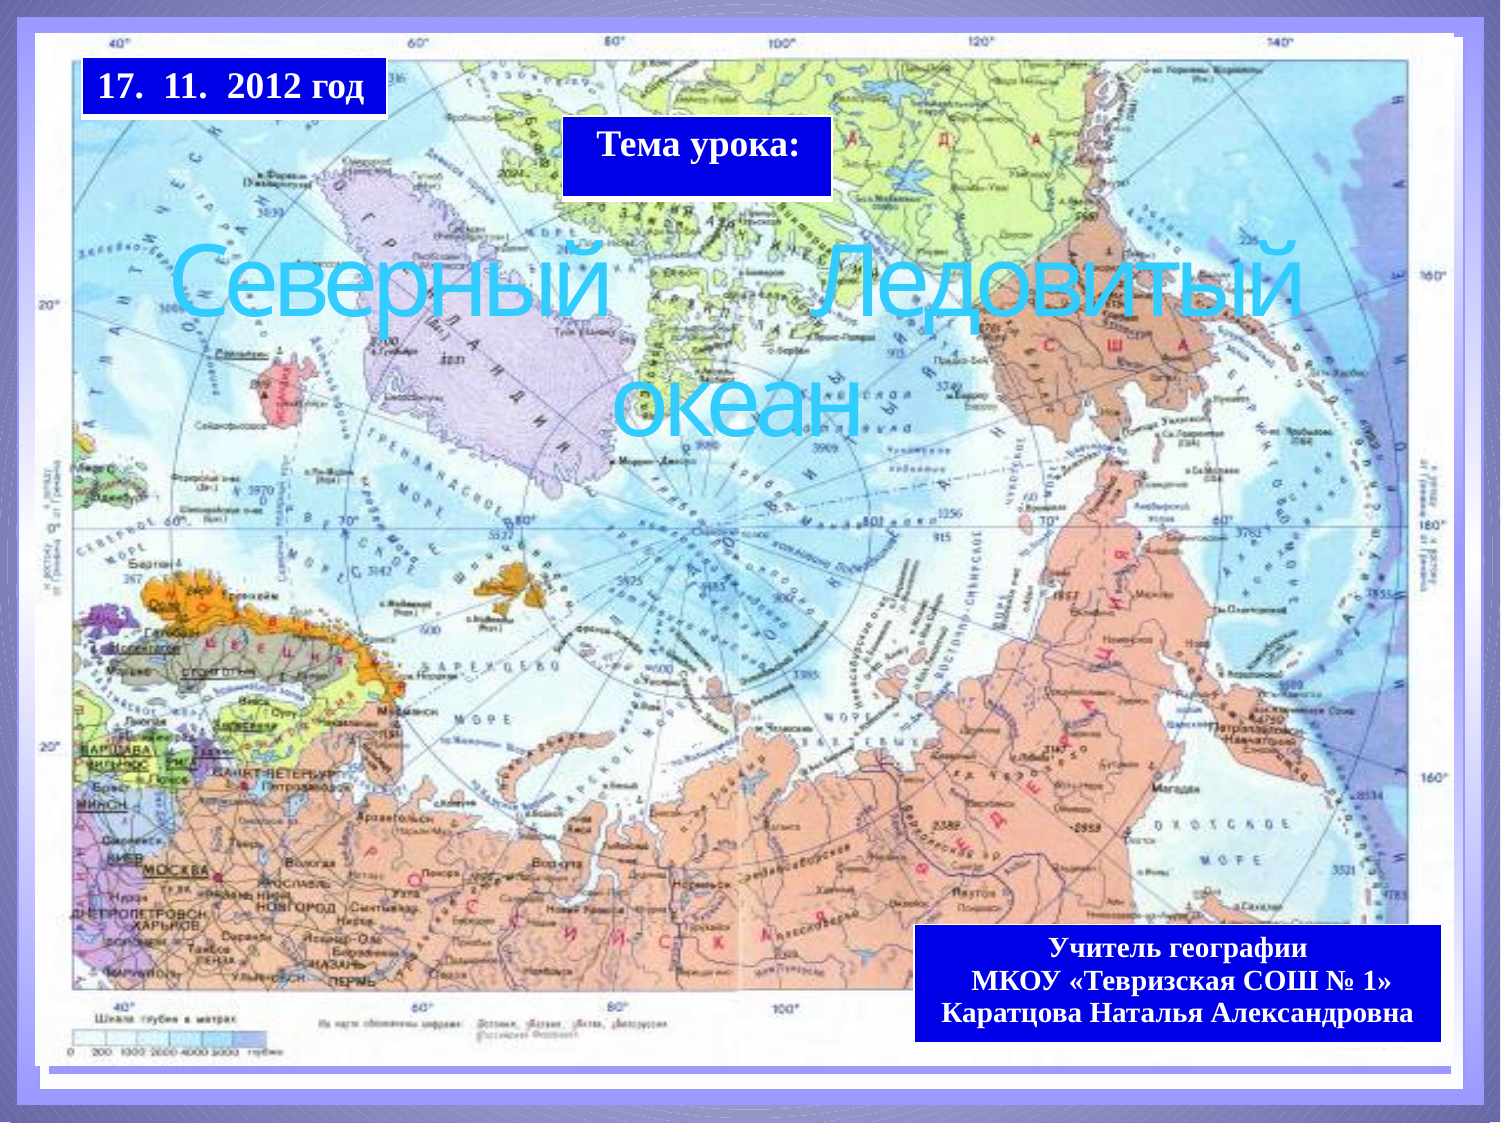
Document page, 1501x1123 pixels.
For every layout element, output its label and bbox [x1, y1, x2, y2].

picture [35, 33, 1454, 1066]
